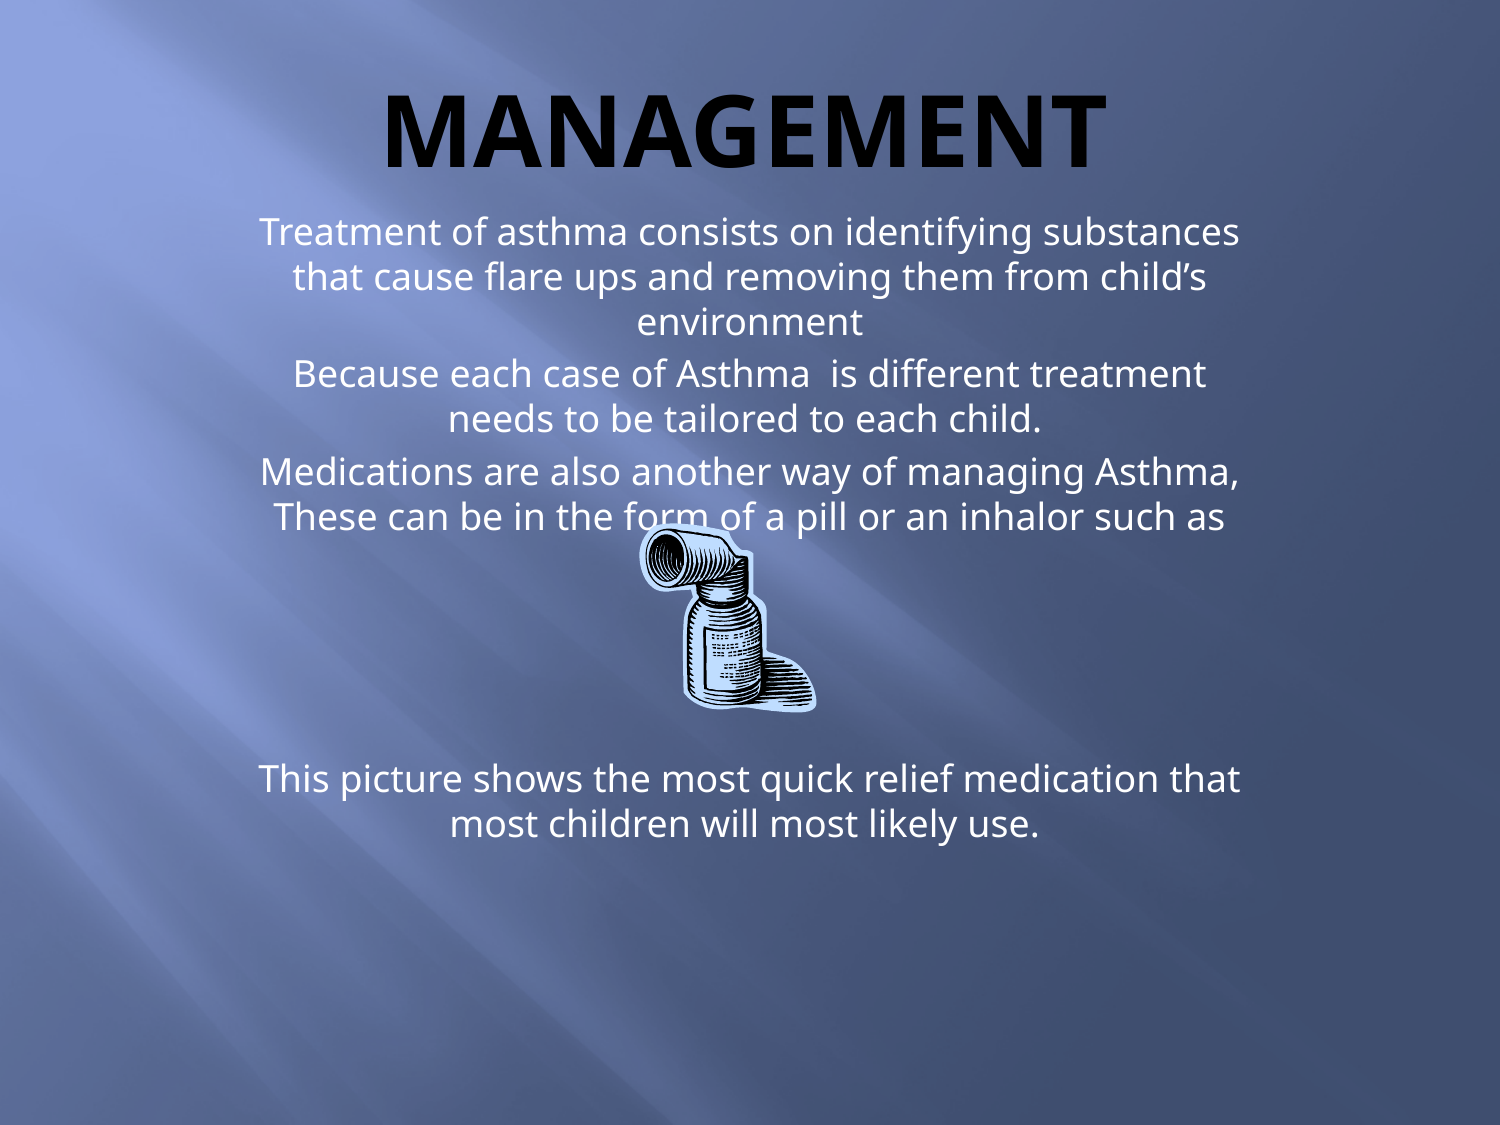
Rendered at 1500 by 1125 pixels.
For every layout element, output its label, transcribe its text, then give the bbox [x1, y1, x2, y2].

subtitle Treatment of asthma consists on identifying substances that cause flare ups and removing them from child’s environment Because each case of Asthma is different treatment needs to be tailored to each child. Medications are also another way of managing Asthma, These can be in the form of a pill or an inhalor such as This picture shows the most quick relief medication that most children will most likely use. [225, 200, 1275, 1025]
picture [637, 518, 818, 715]
title Management [69, 62, 1420, 188]
